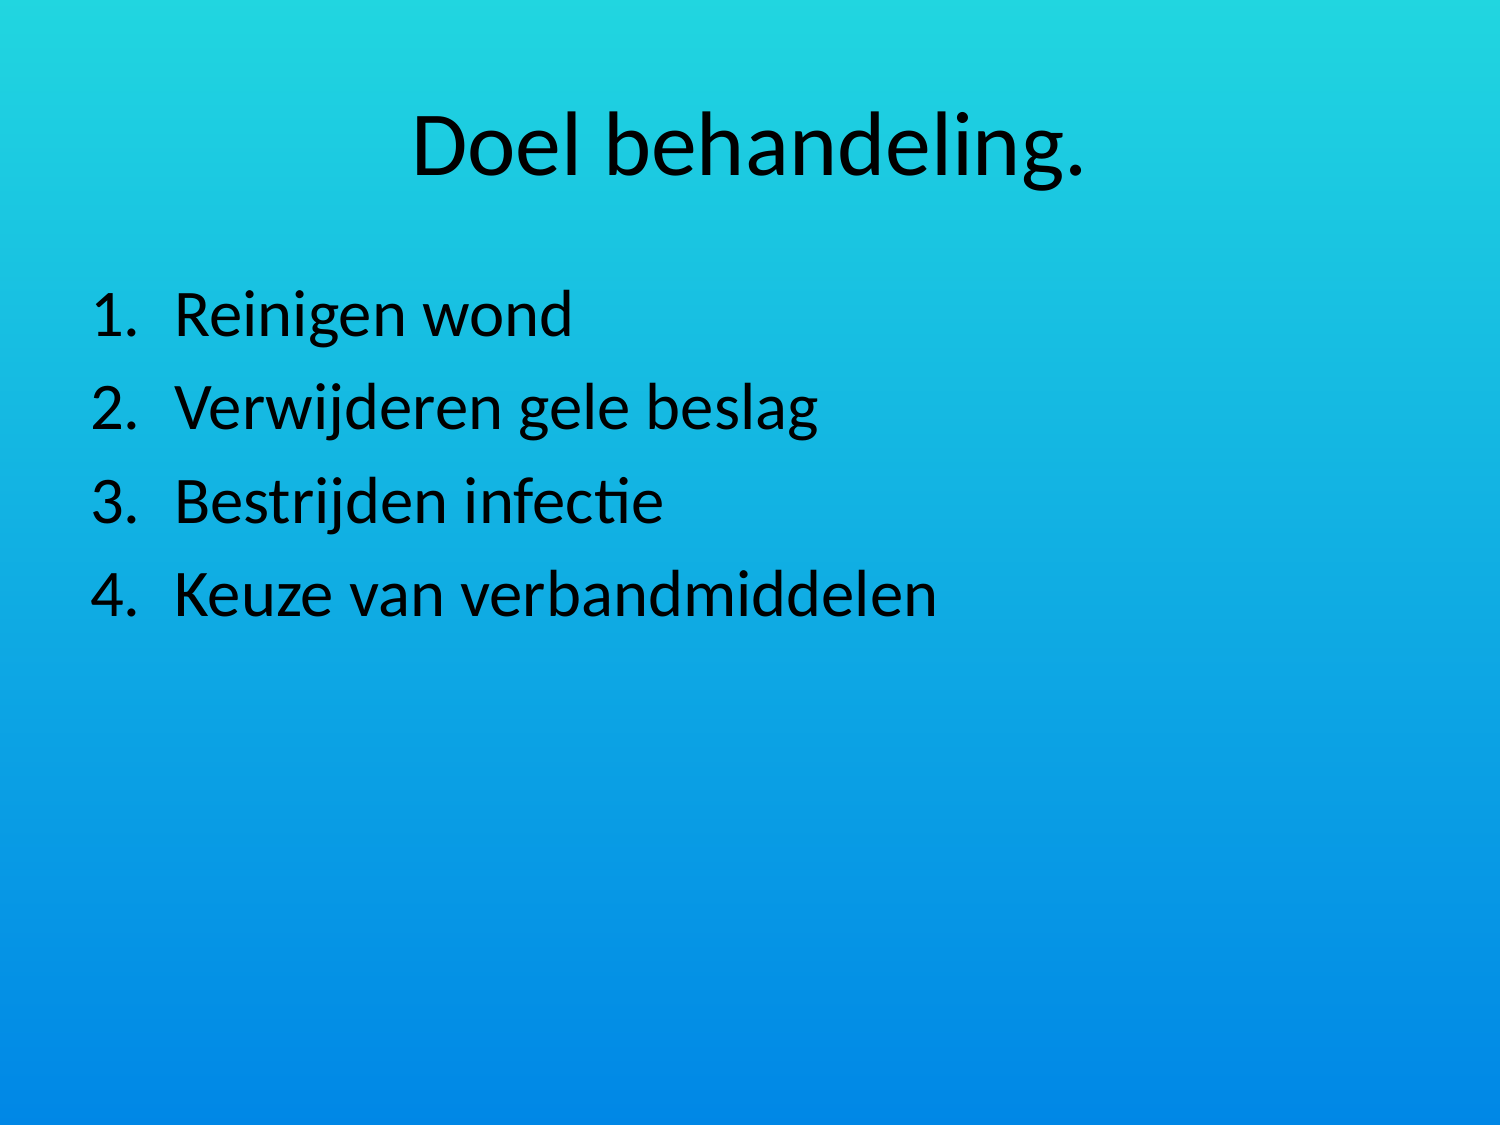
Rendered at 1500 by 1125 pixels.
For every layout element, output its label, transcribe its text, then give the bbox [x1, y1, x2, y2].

list Reinigen wond Verwijderen gele beslag Bestrijden infectie Keuze van verbandmiddelen [75, 262, 1425, 1005]
title Doel behandeling. [75, 45, 1425, 233]
